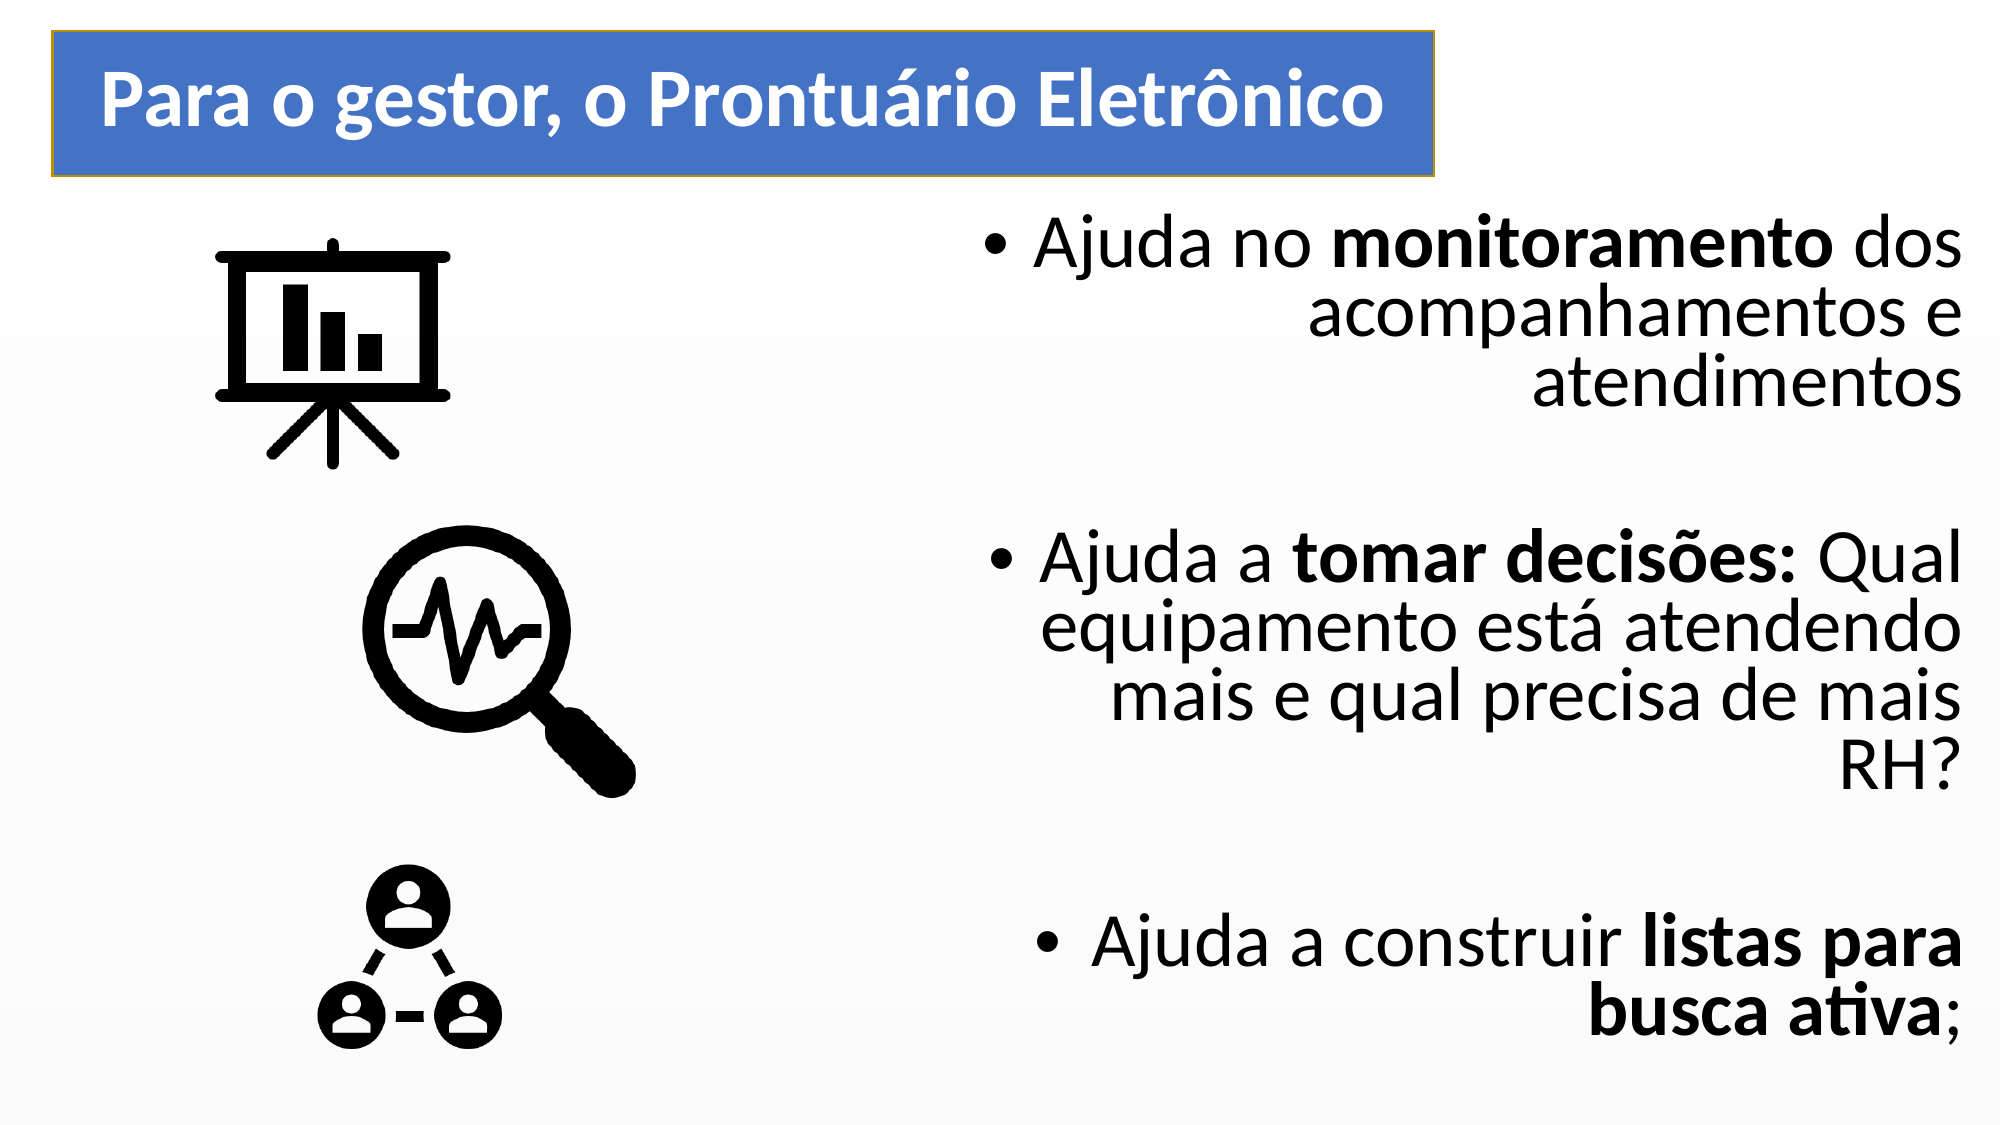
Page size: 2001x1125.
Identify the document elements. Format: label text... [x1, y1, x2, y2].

list Ajuda no monitoramento dos acompanhamentos e atendimentos Ajuda a tomar decisões: Qual equipamento está atendendo mais e qual precisa de mais RH? Ajuda a construir listas para busca ativa; [915, 204, 1979, 1064]
title Para o gestor, o Prontuário Eletrônico [52, 31, 1435, 177]
picture [184, 204, 667, 1087]
